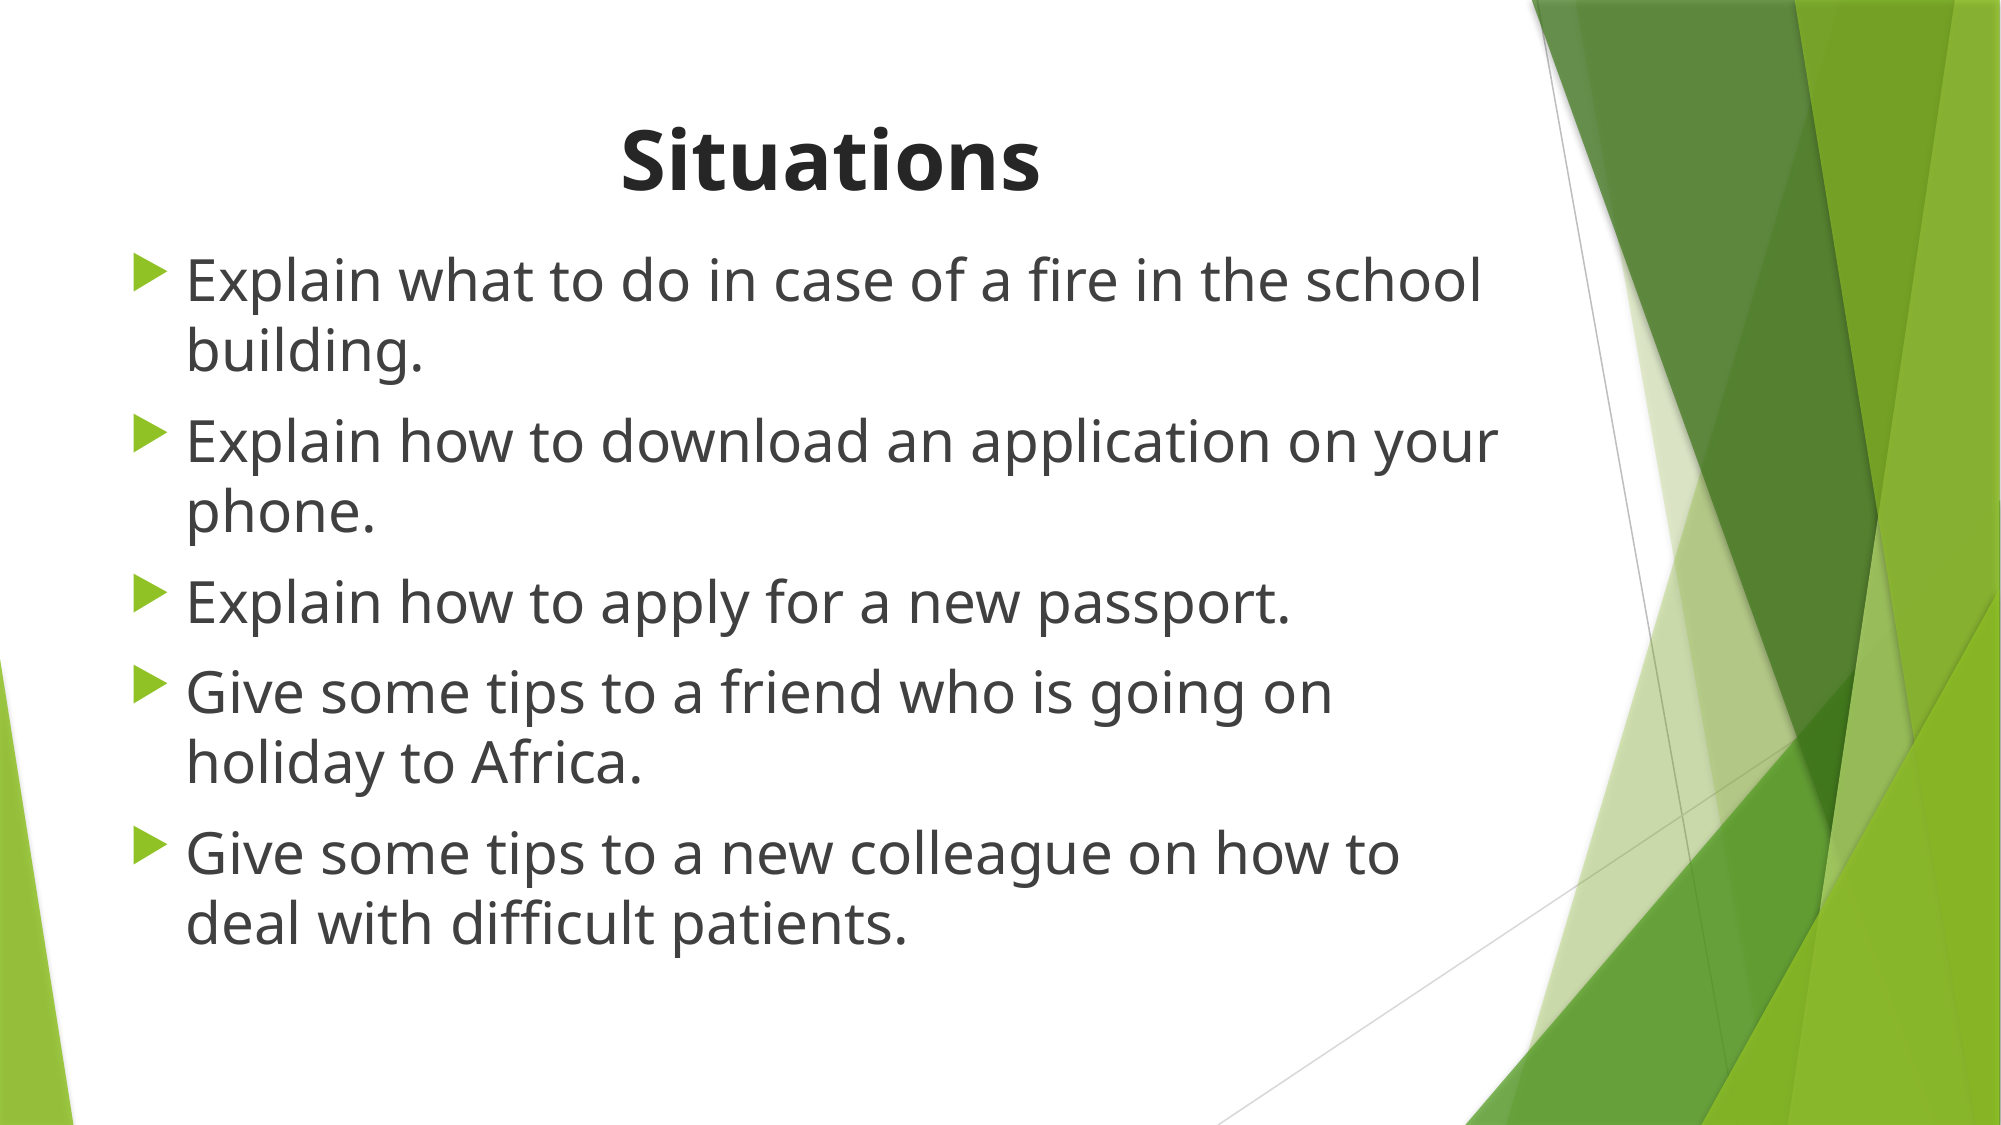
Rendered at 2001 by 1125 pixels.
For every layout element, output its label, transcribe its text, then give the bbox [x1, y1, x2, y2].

title Situations [141, 99, 1522, 235]
list Explain what to do in case of a fire in the school building. Explain how to download an application on your phone. Explain how to apply for a new passport. Give some tips to a friend who is going on holiday to Africa. Give some tips to a new colleague on how to deal with difficult patients. [114, 235, 1522, 991]
